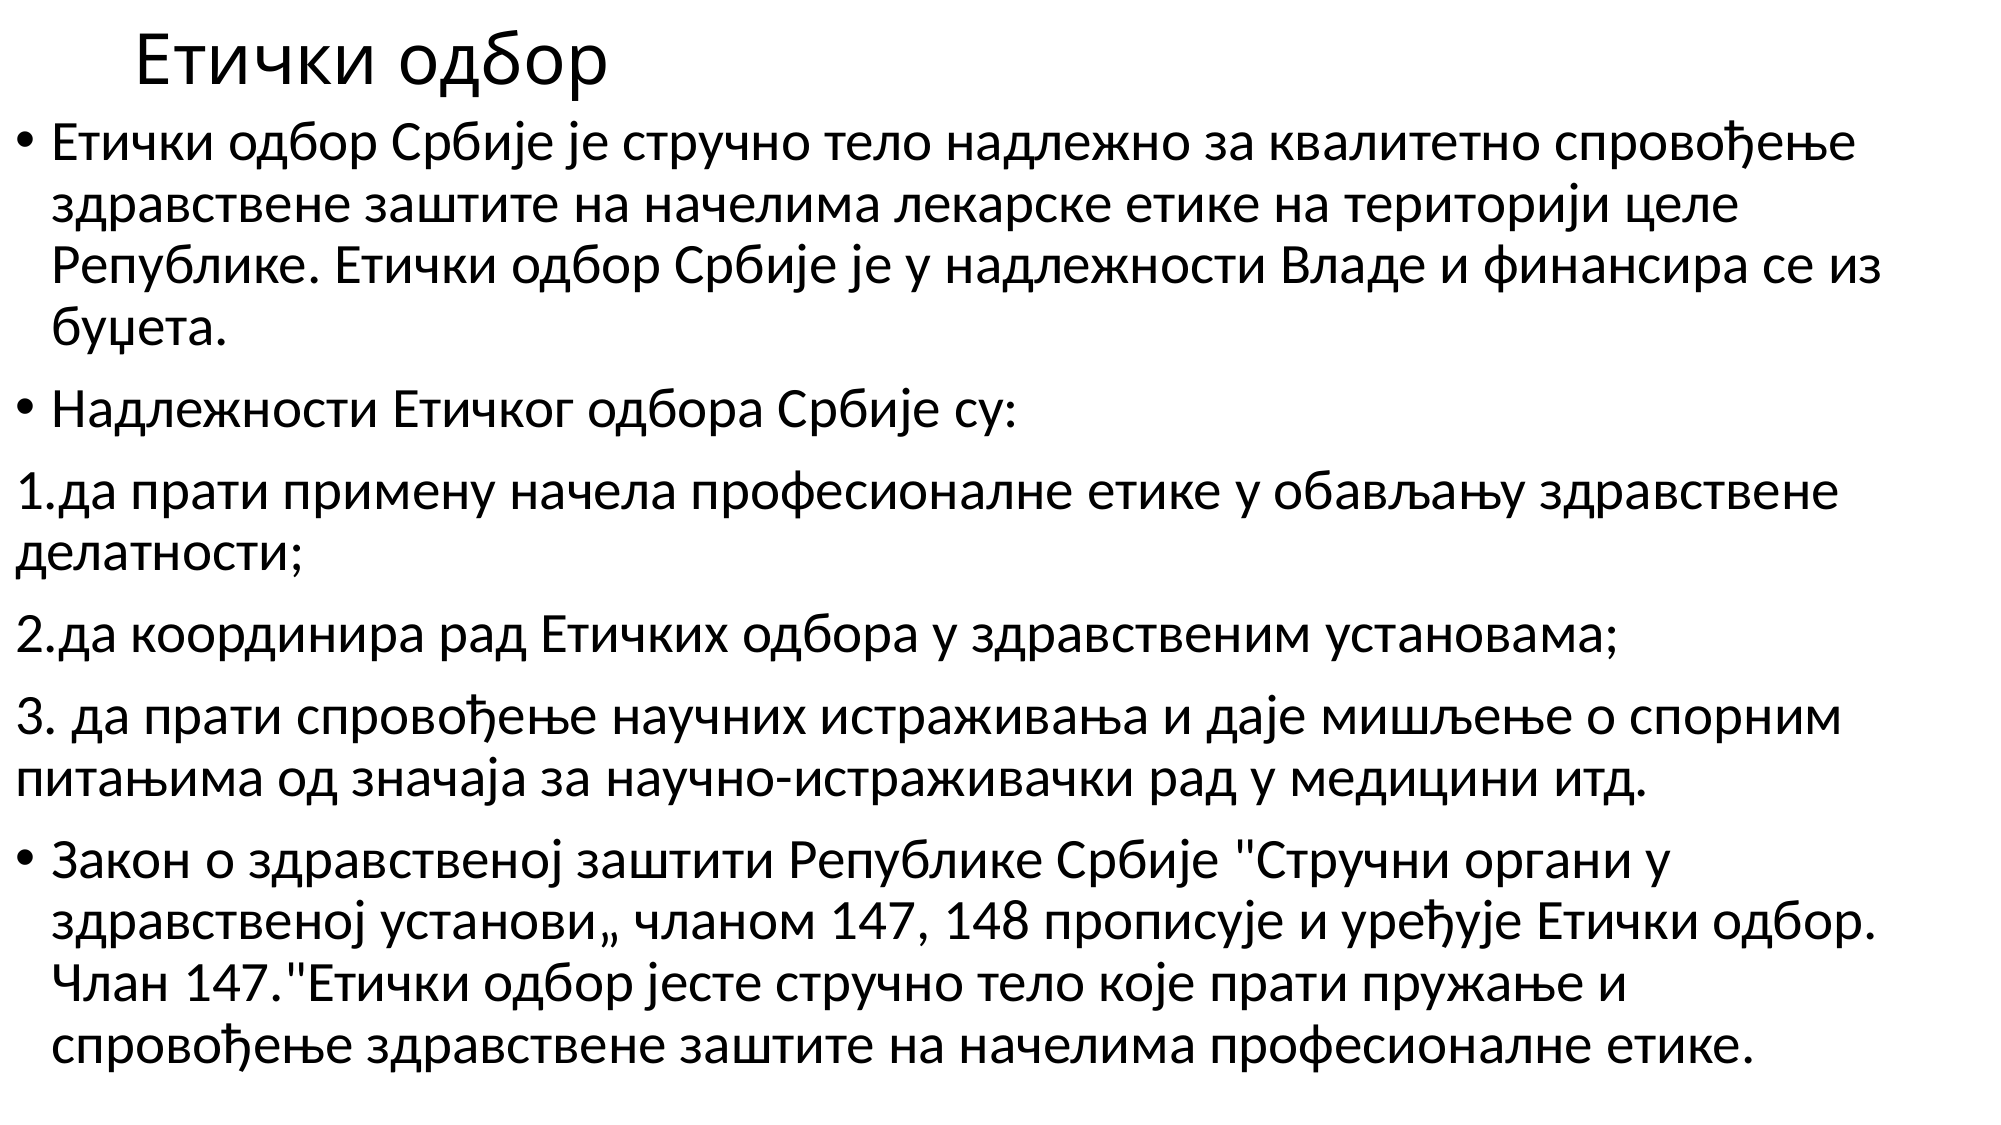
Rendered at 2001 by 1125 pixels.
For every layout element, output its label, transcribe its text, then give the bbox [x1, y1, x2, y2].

list Етички одбор Србије је стручно тело надлежно за квалитетно спровођење здравствене заштите на начелима лекарске етике на територији целе Републике. Етички одбор Србије је у надлежности Владе и финансира се из буџета. Надлежности Етичког одбора Србије су: 1.да прати примену начела професионалне етике у обављању здравствене делатности; 2.да координира рад Етичких одбора у здравственим установама; 3. да прати спровођење научних истраживања и даје мишљење о спорним питањима од значаја за научно-истраживачки рад у медицини итд. Закон о здравственој заштити Републике Србије "Стручни органи у здравственој установи„ чланом 147, 148 прописује и уређује Етички одбор. Члан 147."Етички одбор јесте стручно тело које прати пружање и спровођење здравствене заштите на начелима професионалне етике. [0, 103, 1950, 1086]
title Етички одбoр [118, 15, 1844, 103]
